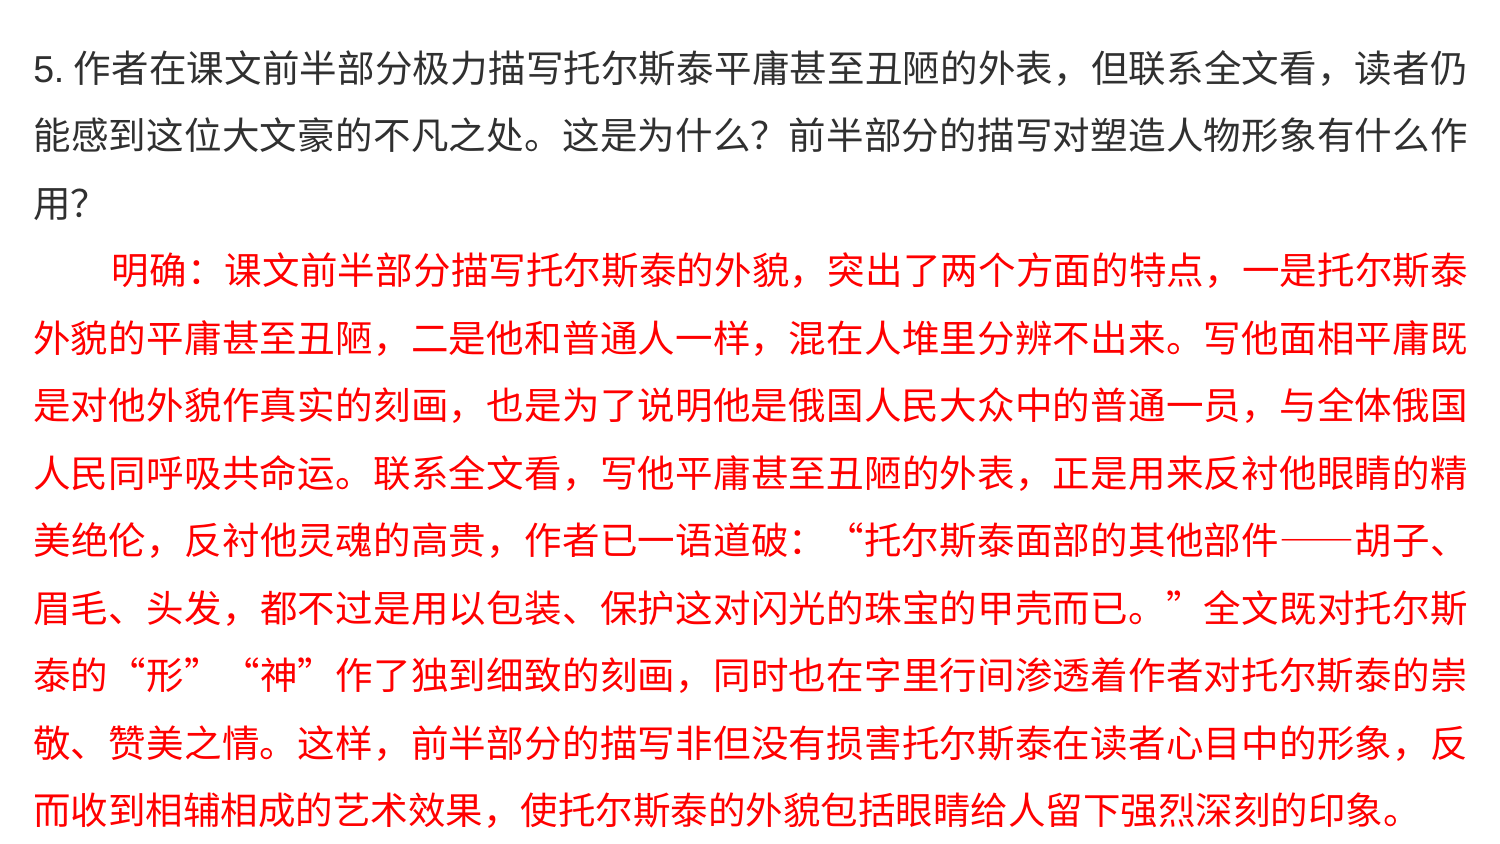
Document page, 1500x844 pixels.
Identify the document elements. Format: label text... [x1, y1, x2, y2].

text_box 5.作者在课文前半部分极力描写托尔斯泰平庸甚至丑陋的外表，但联系全文看，读者仍能感到这位大文豪的不凡之处。这是为什么？前半部分的描写对塑造人物形象有什么作用？ 明确：课文前半部分描写托尔斯泰的外貌，突出了两个方面的特点，一是托尔斯泰外貌的平庸甚至丑陋，二是他和普通人一样，混在人堆里分辨不出来。写他面相平庸既是对他外貌作真实的刻画，也是为了说明他是俄国人民大众中的普通一员，与全体俄国人民同呼吸共命运。联系全文看，写他平庸甚至丑陋的外表，正是用来反衬他眼睛的精美绝伦，反衬他灵魂的高贵，作者已一语道破：“托尔斯泰面部的其他部件——胡子、眉毛、头发，都不过是用以包装、保护这对闪光的珠宝的甲壳而已。”全文既对托尔斯泰的“形”“神”作了独到细致的刻画，同时也在字里行间渗透着作者对托尔斯泰的崇敬、赞美之情。这样，前半部分的描写非但没有损害托尔斯泰在读者心目中的形象，反而收到相辅相成的艺术效果，使托尔斯泰的外貌包括眼睛给人留下强烈深刻的印象。 [18, 14, 1483, 840]
